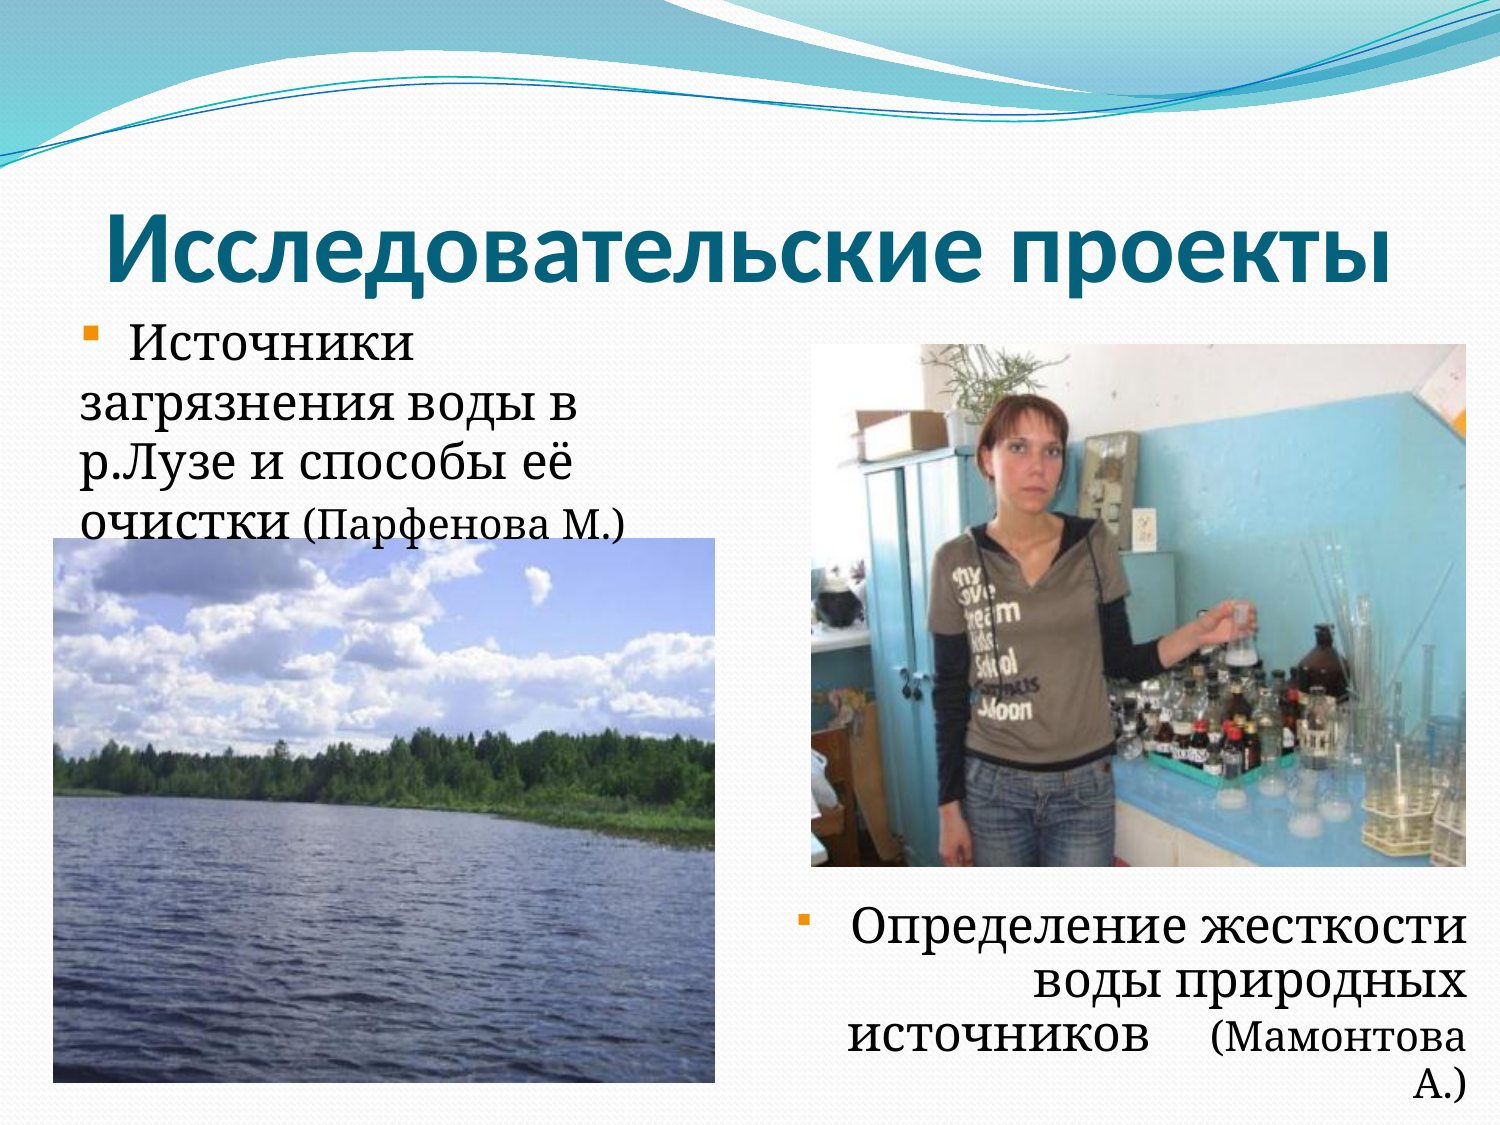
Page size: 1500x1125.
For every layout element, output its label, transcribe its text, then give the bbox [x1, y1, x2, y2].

text_box Определение жесткости воды природных источников (Мамонтова А.) [773, 893, 1483, 1115]
text_box Источники загрязнения воды в р.Лузе и способы её очистки (Парфенова М.) [64, 302, 727, 558]
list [52, 538, 716, 1083]
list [811, 344, 1466, 868]
title Исследовательские проекты [75, 115, 1425, 303]
